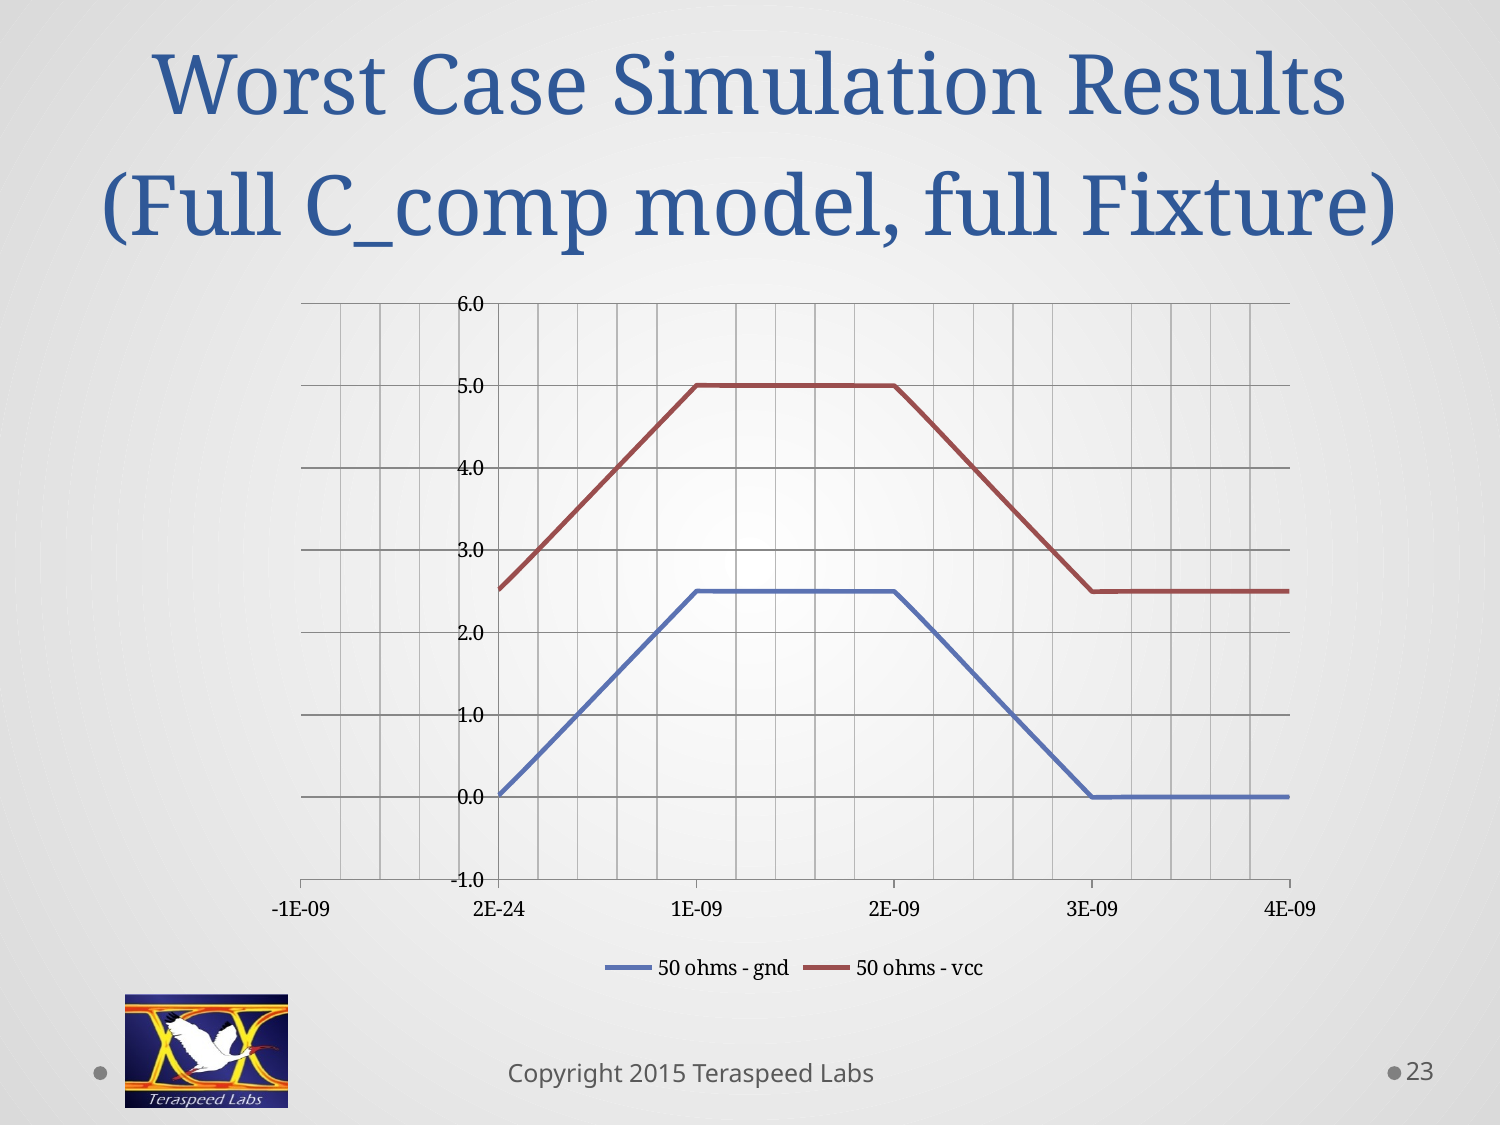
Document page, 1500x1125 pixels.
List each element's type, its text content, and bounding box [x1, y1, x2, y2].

picture [125, 994, 288, 1108]
chart [249, 274, 1338, 988]
title Worst Case Simulation Results (Full C_comp model, full Fixture) [75, 0, 1425, 263]
slide_number 23 [1401, 1042, 1494, 1103]
footer Copyright 2015 Teraspeed Labs [500, 1044, 968, 1105]
